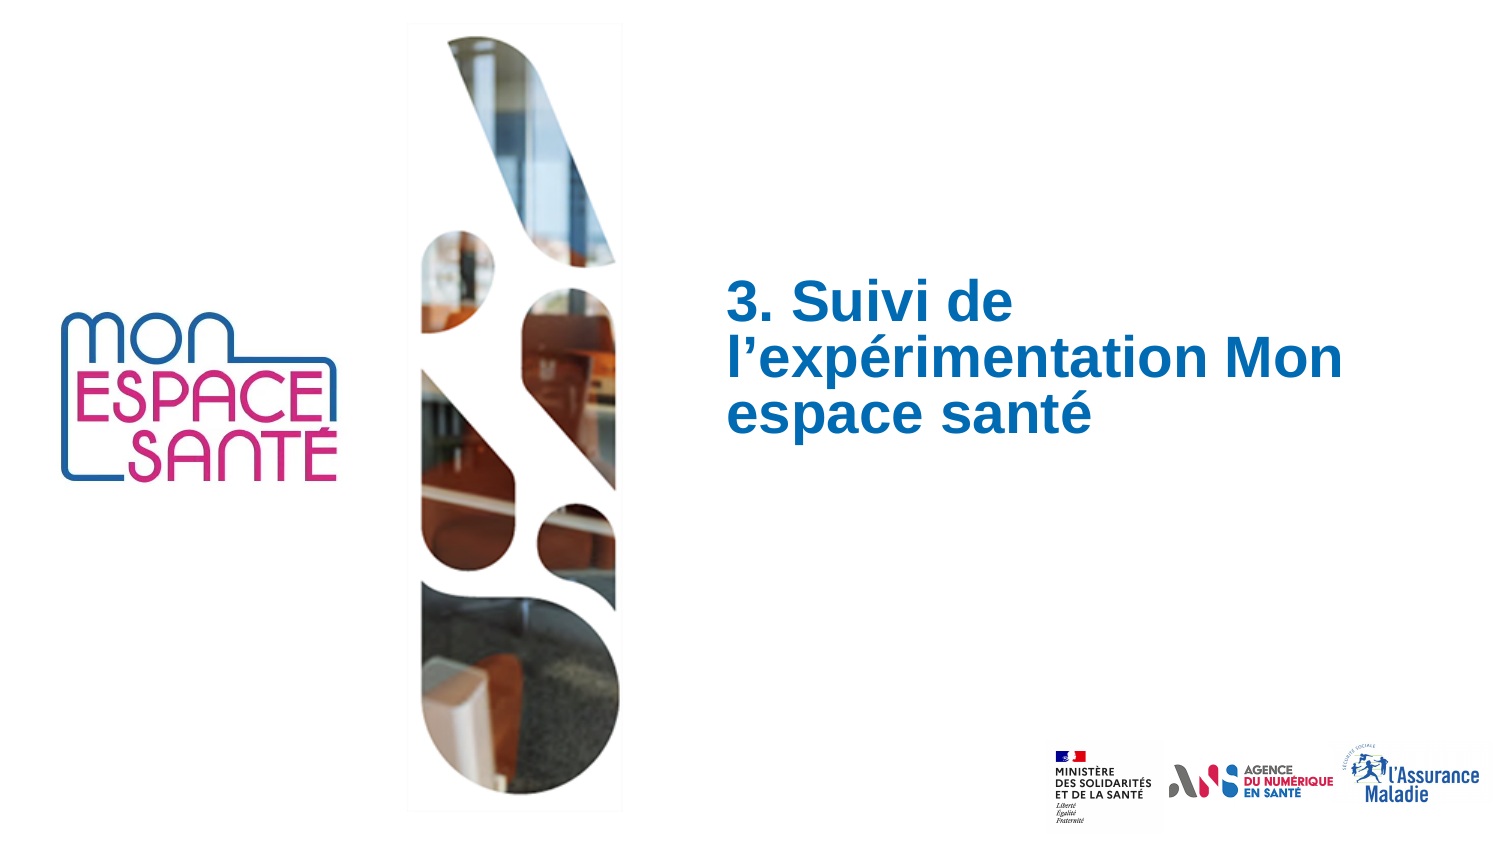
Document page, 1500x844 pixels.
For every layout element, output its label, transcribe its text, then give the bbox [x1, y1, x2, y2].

picture [1169, 740, 1493, 811]
title 3. Suivi de l’expérimentation Mon espace santé [726, 276, 1434, 446]
picture [407, 23, 623, 812]
picture [1045, 740, 1164, 834]
